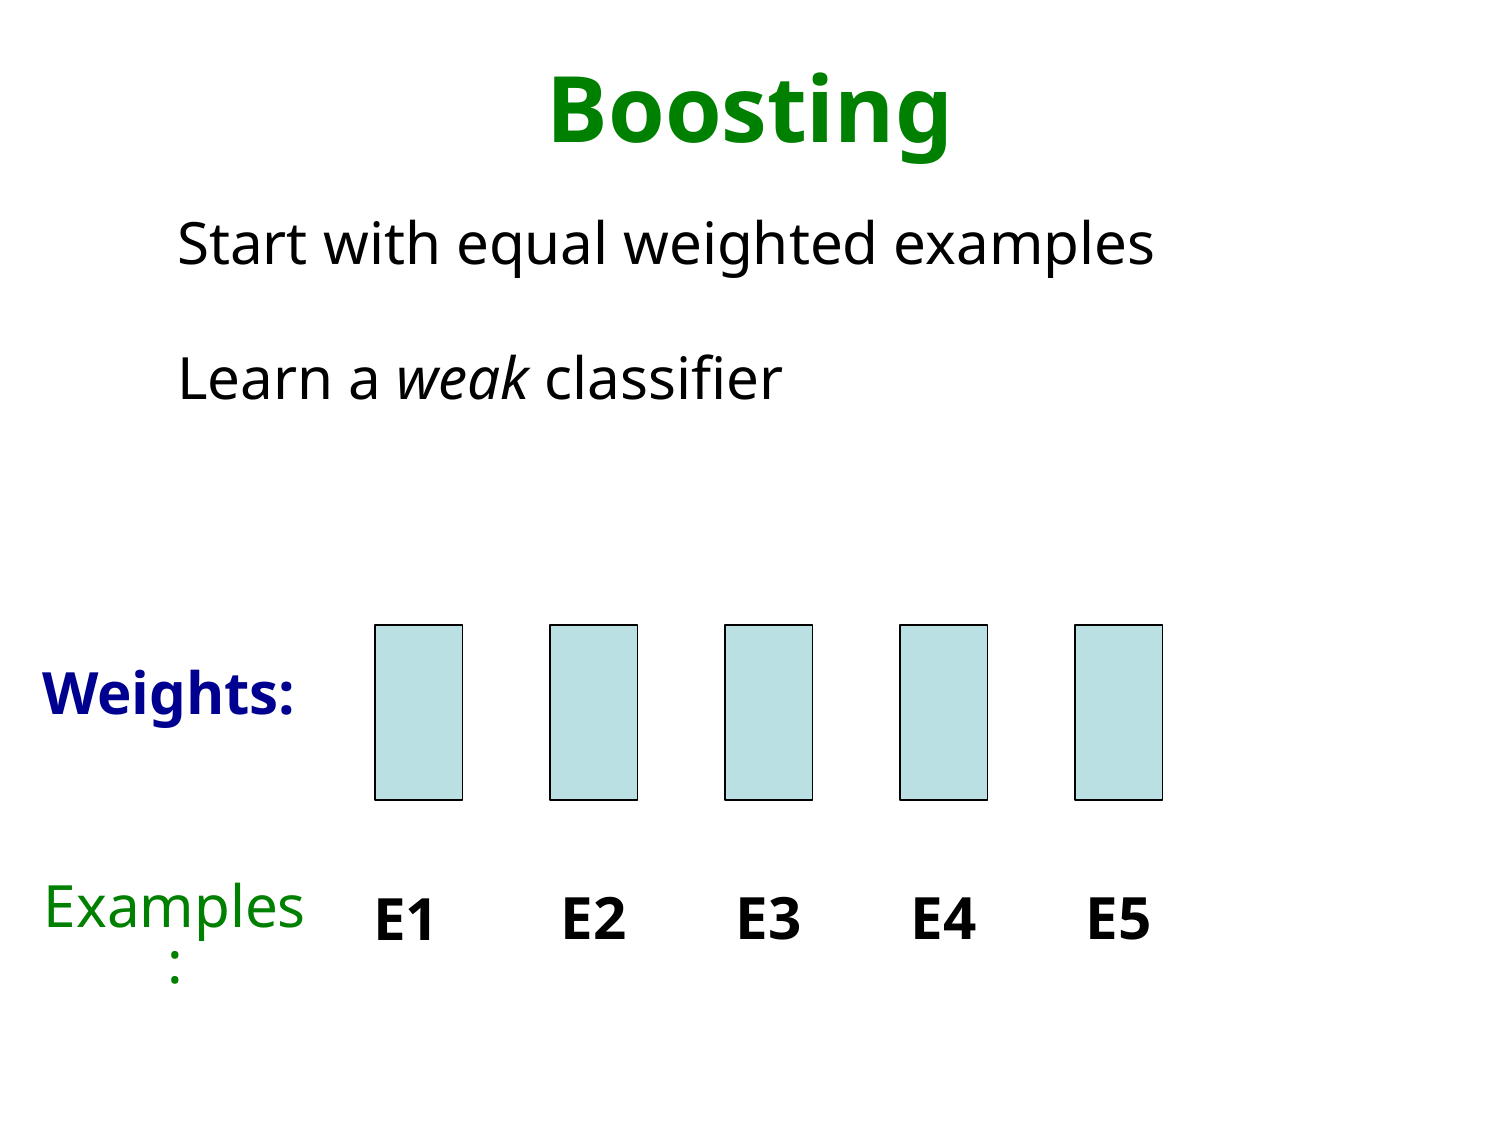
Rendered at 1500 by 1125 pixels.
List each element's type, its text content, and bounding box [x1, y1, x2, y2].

text_box Weights: [24, 662, 313, 734]
text_box [1074, 624, 1163, 800]
text_box Start with equal weighted examples Learn a weak classifier [162, 212, 1325, 419]
text_box E4 [862, 887, 1025, 959]
text_box [899, 624, 988, 800]
text_box E3 [687, 887, 850, 959]
text_box [549, 624, 638, 800]
title Boosting [74, 12, 1426, 201]
text_box Examples: [24, 874, 325, 1002]
text_box E5 [1037, 887, 1200, 959]
text_box [724, 624, 813, 800]
text_box E2 [512, 887, 675, 959]
text_box [374, 624, 463, 800]
text_box E1 [325, 888, 488, 960]
